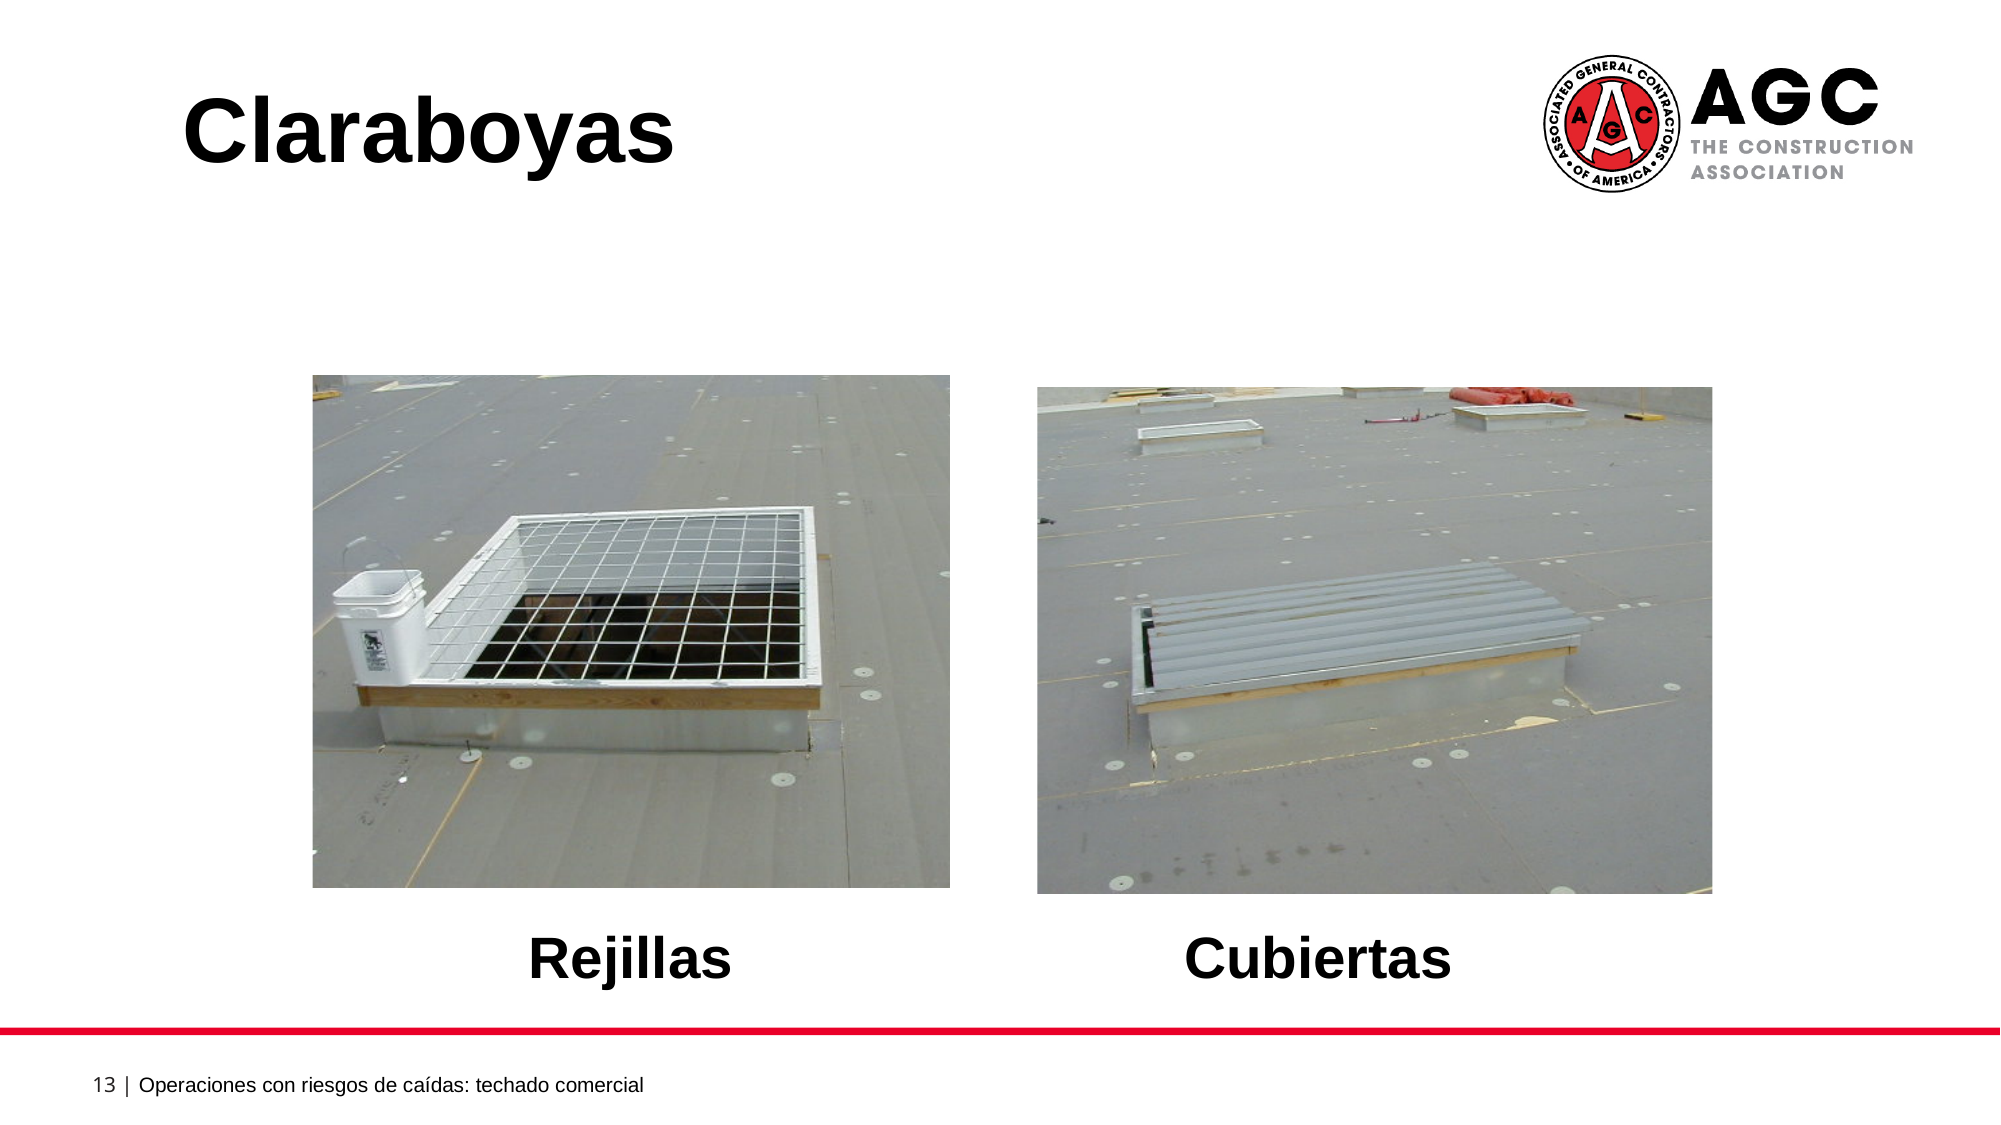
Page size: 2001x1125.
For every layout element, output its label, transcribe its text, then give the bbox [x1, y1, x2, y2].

picture [312, 374, 950, 888]
title Claraboyas 2 [168, 75, 1539, 226]
picture [1538, 48, 1917, 199]
text_box Rejillas [312, 912, 950, 998]
text_box Cubiertas [981, 912, 1657, 998]
picture [1037, 387, 1713, 894]
text_box Operaciones con riesgos de caídas: techado comercial [124, 1064, 1307, 1125]
